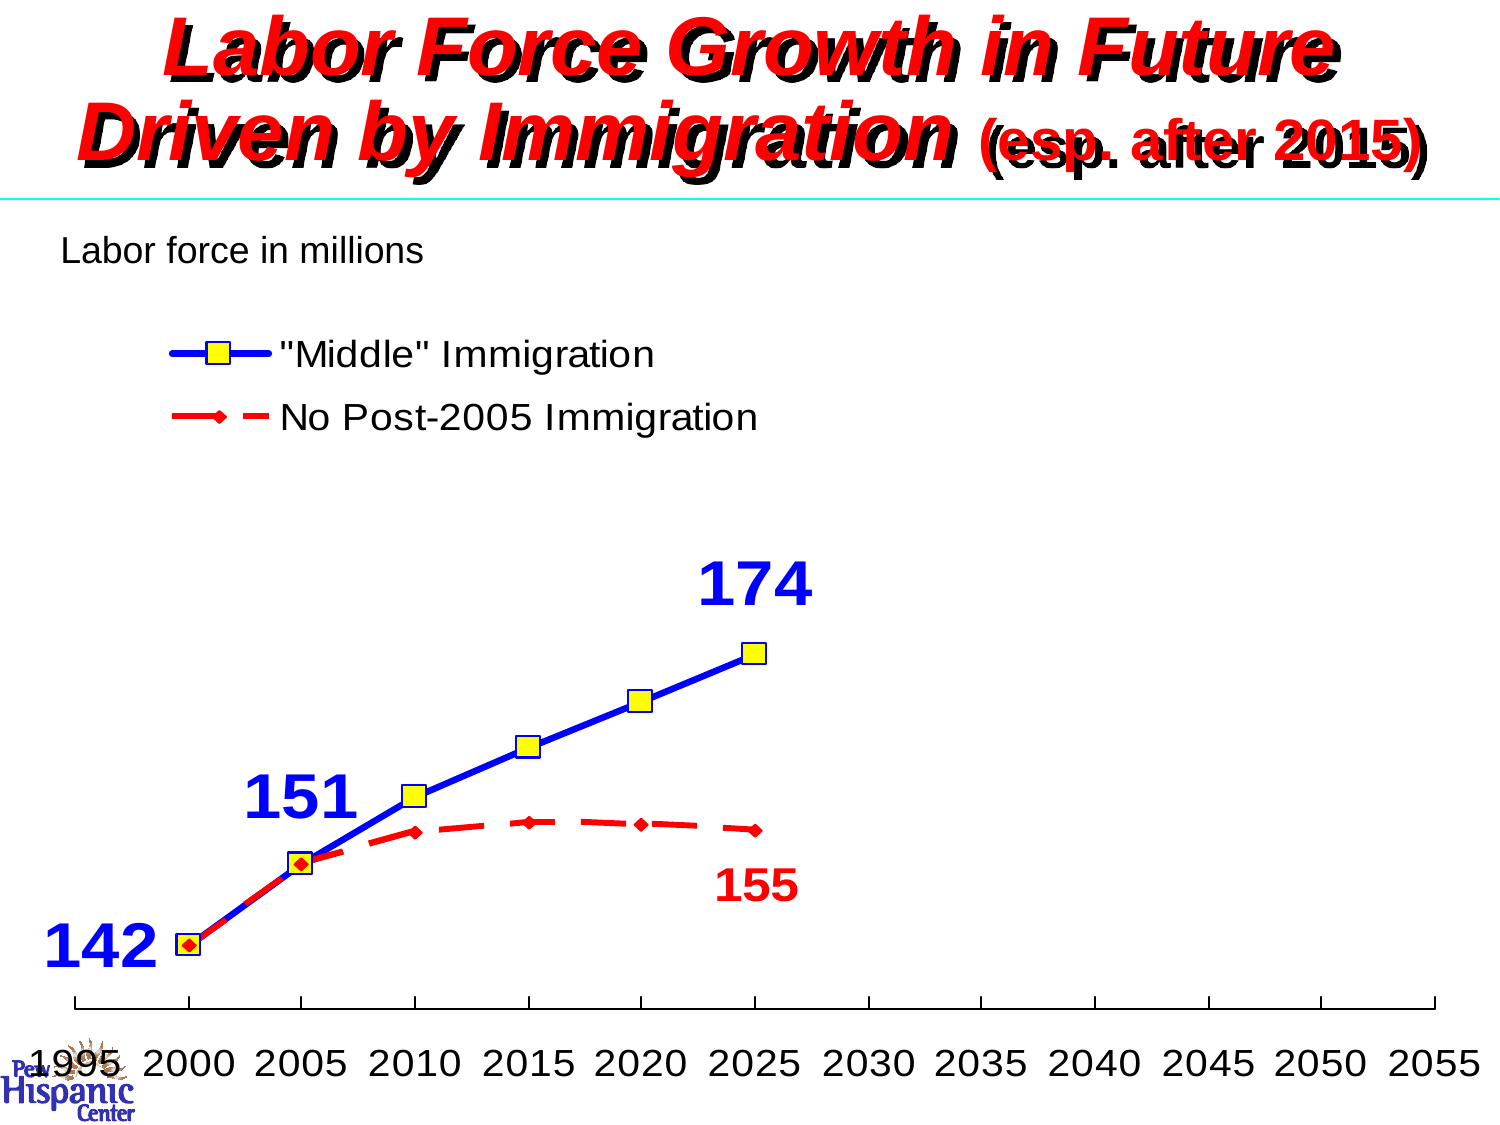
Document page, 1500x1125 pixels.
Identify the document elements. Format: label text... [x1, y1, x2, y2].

text_box Labor Force Growth in Future Driven by Immigration (esp. after 2015) [0, 0, 1500, 161]
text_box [0, 161, 1500, 1124]
